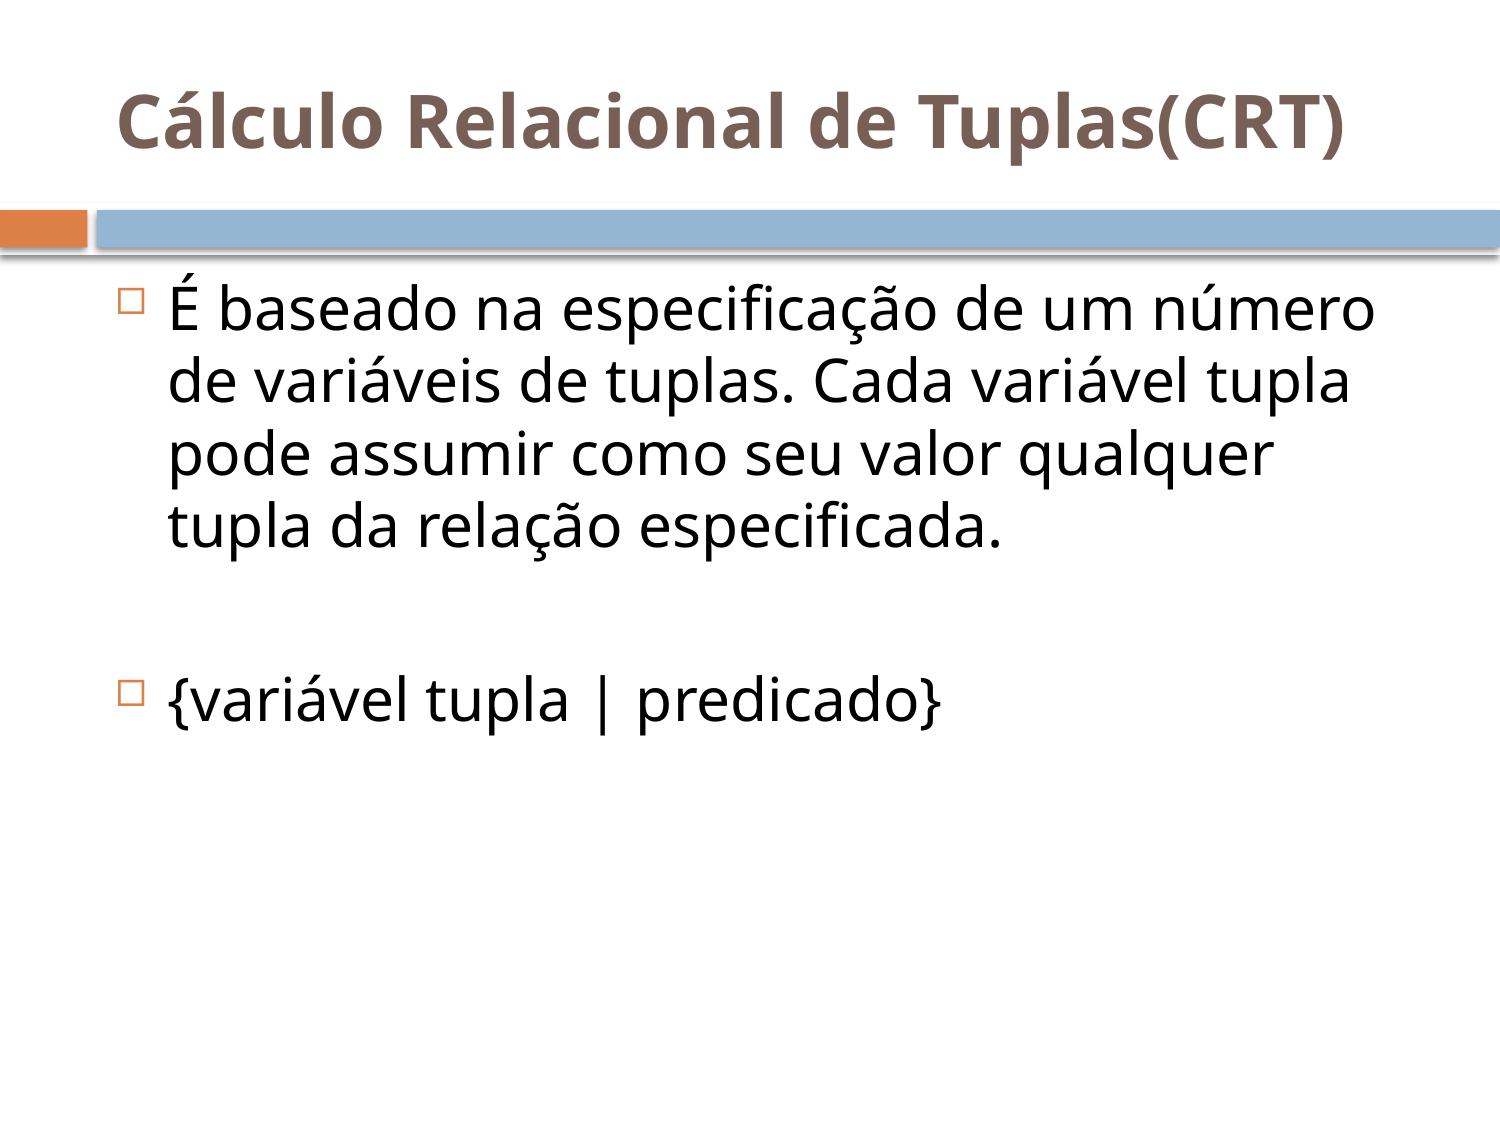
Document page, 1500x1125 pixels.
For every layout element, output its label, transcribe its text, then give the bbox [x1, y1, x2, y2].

title Cálculo Relacional de Tuplas(CRT) [100, 37, 1438, 200]
list É baseado na especificação de um número de variáveis de tuplas. Cada variável tupla pode assumir como seu valor qualquer tupla da relação especificada. {variável tupla | predicado} [100, 262, 1438, 1000]
